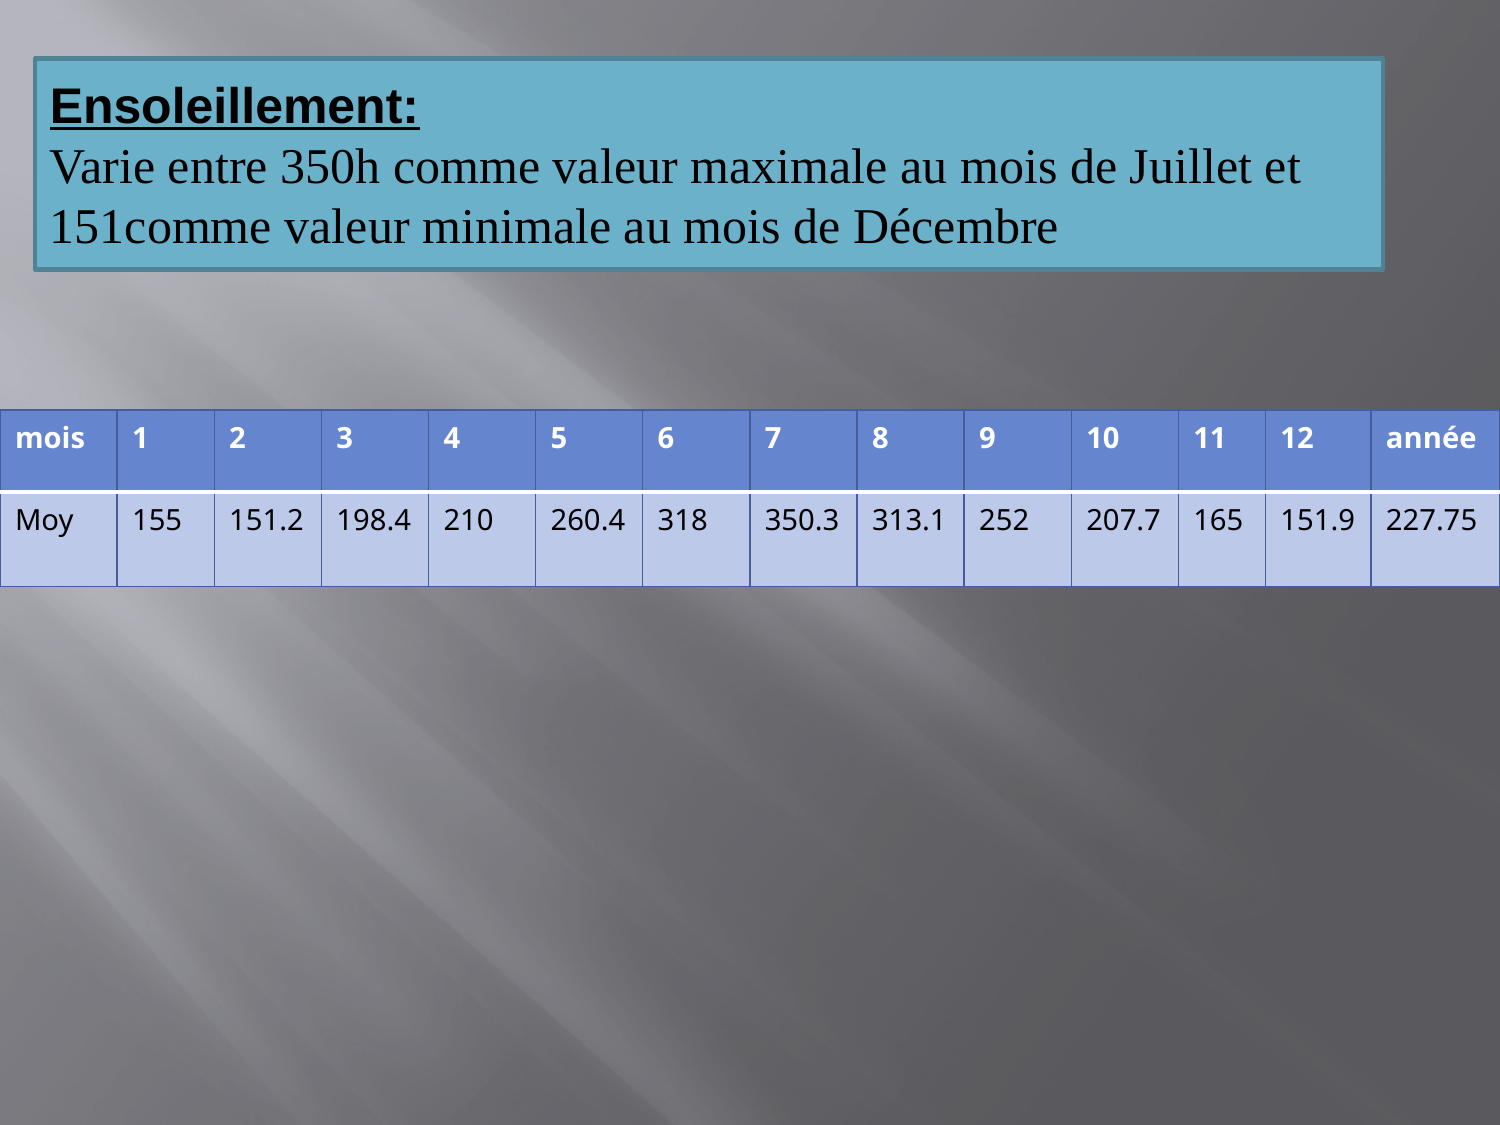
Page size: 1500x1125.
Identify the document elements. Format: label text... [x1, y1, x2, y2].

table_header 6 [643, 411, 749, 490]
table_cell 313.1 [858, 494, 963, 586]
table_cell 260.4 [536, 494, 642, 586]
table_cell 252 [965, 494, 1071, 586]
table_header 2 [215, 411, 321, 490]
table_cell 207.7 [1072, 494, 1178, 586]
table_header 11 [1179, 411, 1265, 490]
table_header 10 [1072, 411, 1178, 490]
table_header 5 [536, 411, 642, 490]
table_cell 151.2 [215, 494, 321, 586]
table_cell 165 [1179, 494, 1265, 586]
table_header 4 [429, 411, 535, 490]
table_cell 318 [643, 494, 749, 586]
table_header 7 [751, 411, 856, 490]
table_cell 227.75 [1372, 494, 1499, 586]
table_header 1 [118, 411, 214, 490]
table_cell 198.4 [322, 494, 428, 586]
table_cell 155 [118, 494, 214, 586]
table_header année [1372, 411, 1499, 490]
table_cell 210 [429, 494, 535, 586]
table_header 9 [965, 411, 1071, 490]
text_box Ensoleillement: Varie entre 350h comme valeur maximale au mois de Juillet et 151comme valeur minimale au mois de Décembre [33, 56, 1385, 272]
table_header 3 [322, 411, 428, 490]
table_header 8 [858, 411, 963, 490]
table_cell 151.9 [1266, 494, 1370, 586]
table_header 12 [1266, 411, 1370, 490]
table_header mois [1, 411, 116, 490]
table_cell Moy [1, 494, 116, 586]
table_cell 350.3 [751, 494, 856, 586]
